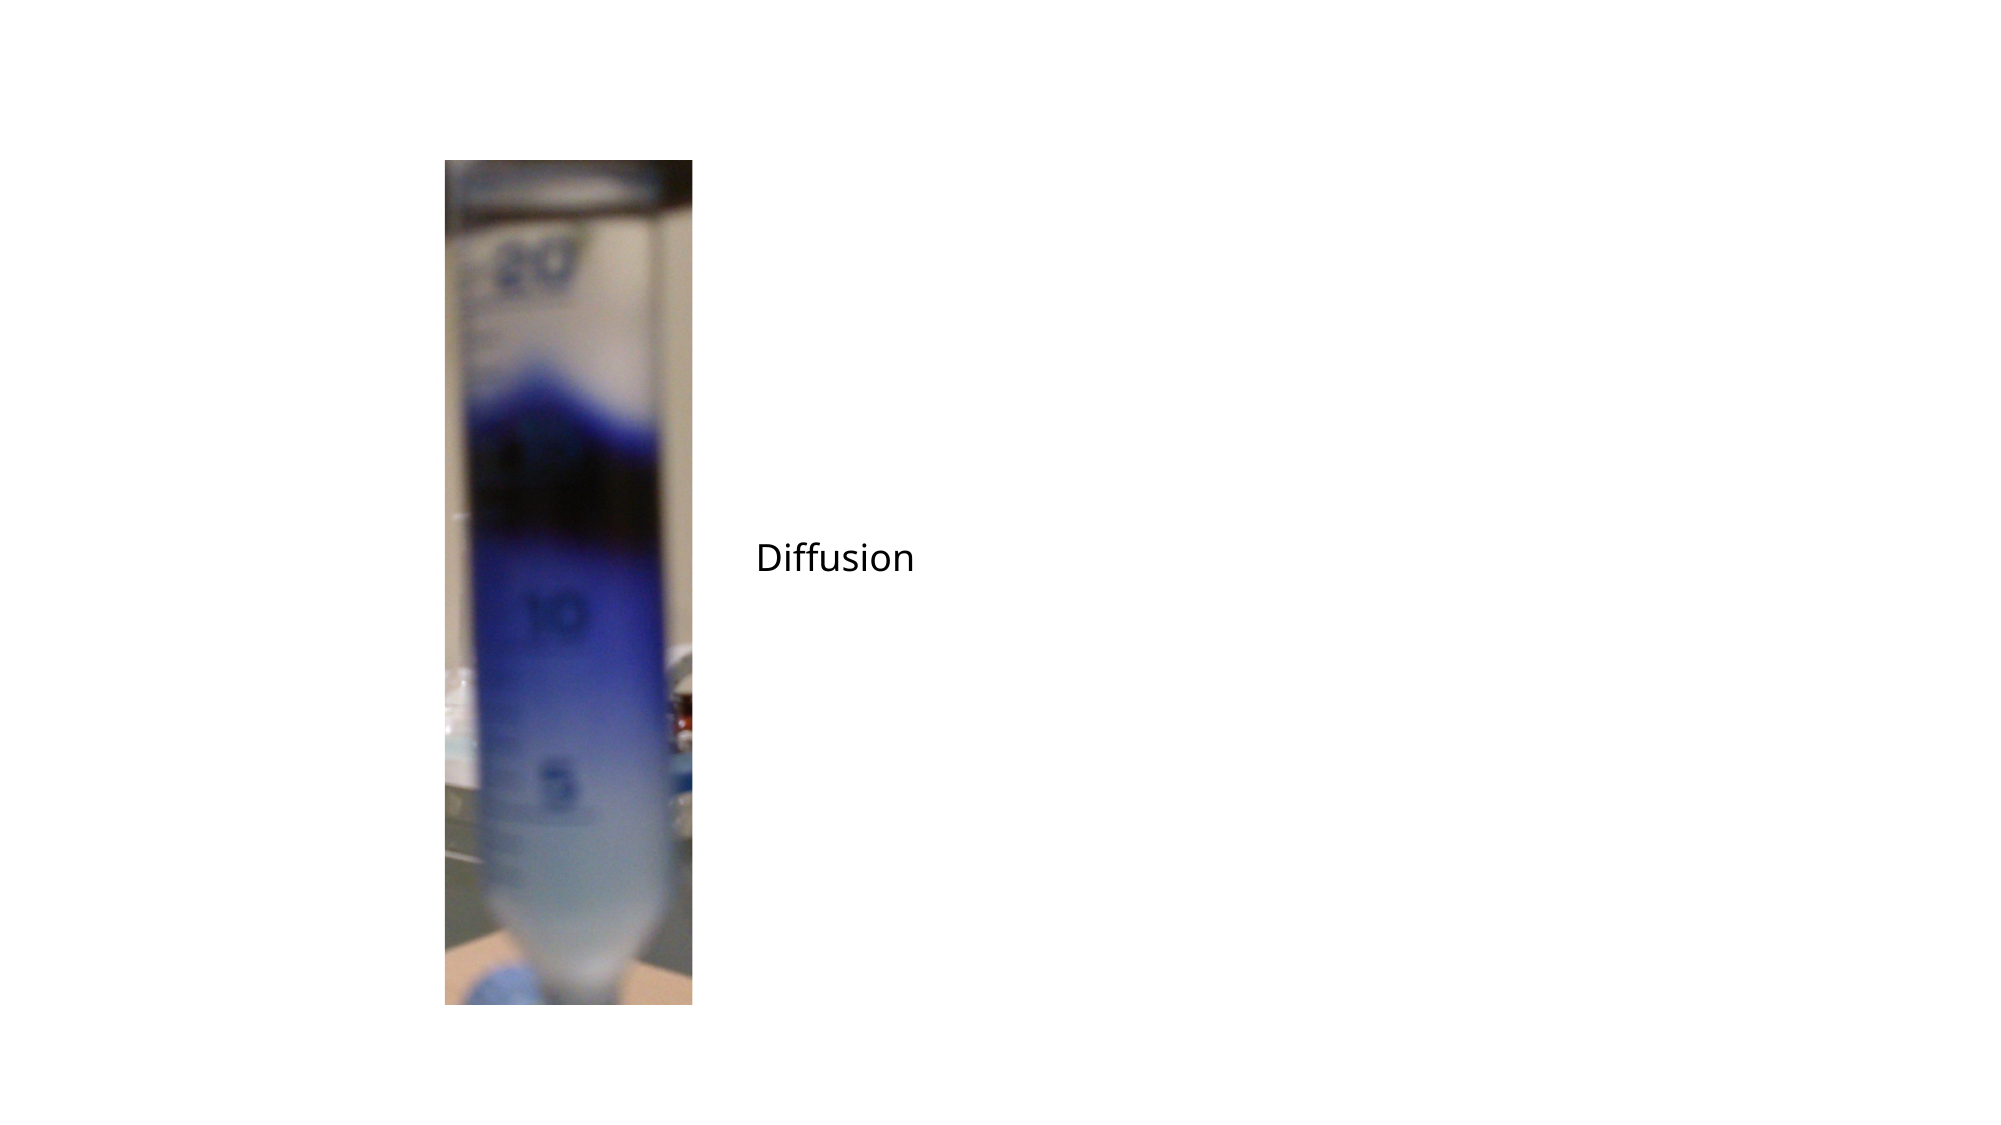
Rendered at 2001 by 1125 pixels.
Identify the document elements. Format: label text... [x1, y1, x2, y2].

text_box Diffusion [740, 527, 941, 587]
picture [444, 160, 693, 1005]
